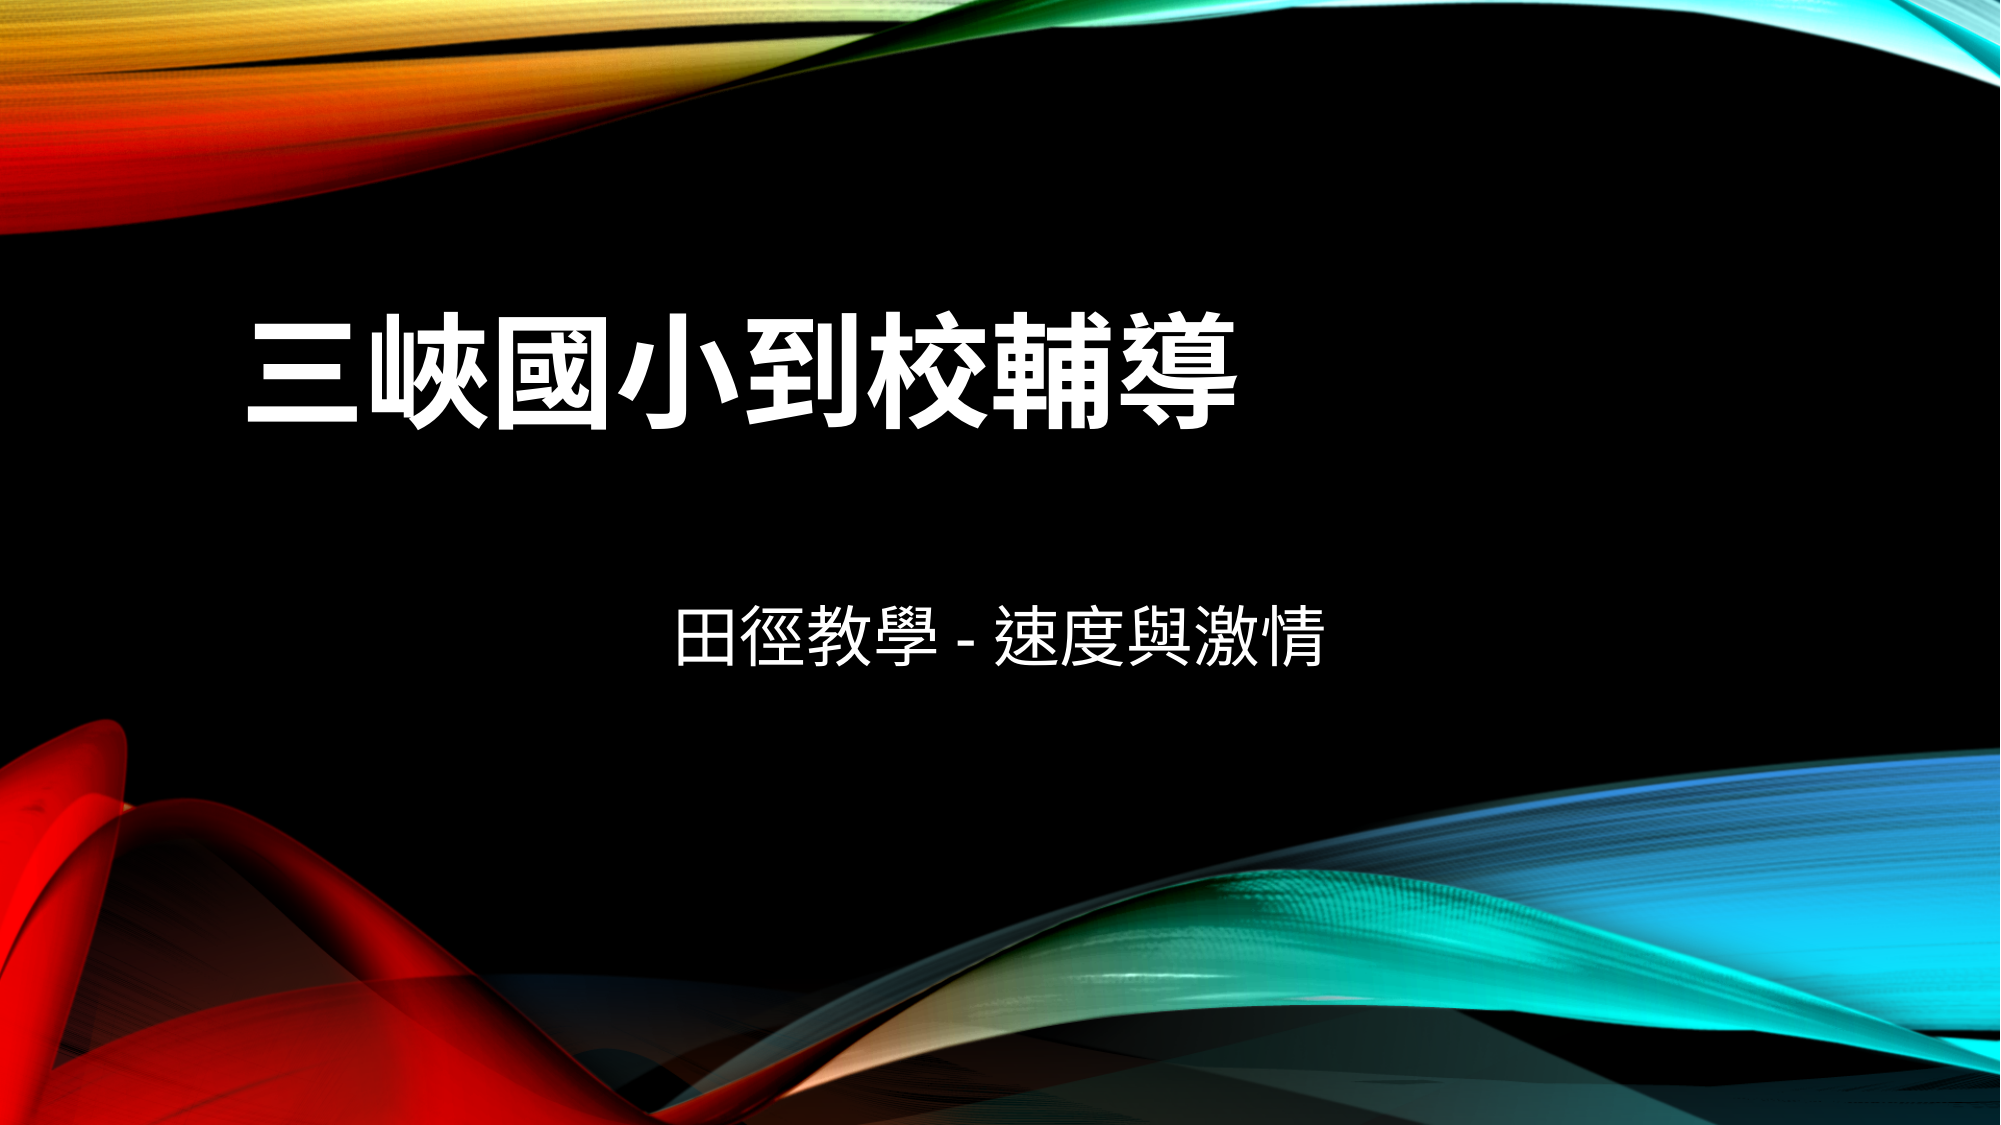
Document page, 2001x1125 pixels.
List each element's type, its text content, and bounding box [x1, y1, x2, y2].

subtitle 田徑教學-速度與激情 [225, 595, 1775, 709]
title 三峽國小到校輔導 [225, 153, 1775, 453]
picture [0, 0, 2000, 237]
picture [0, 717, 2000, 1125]
